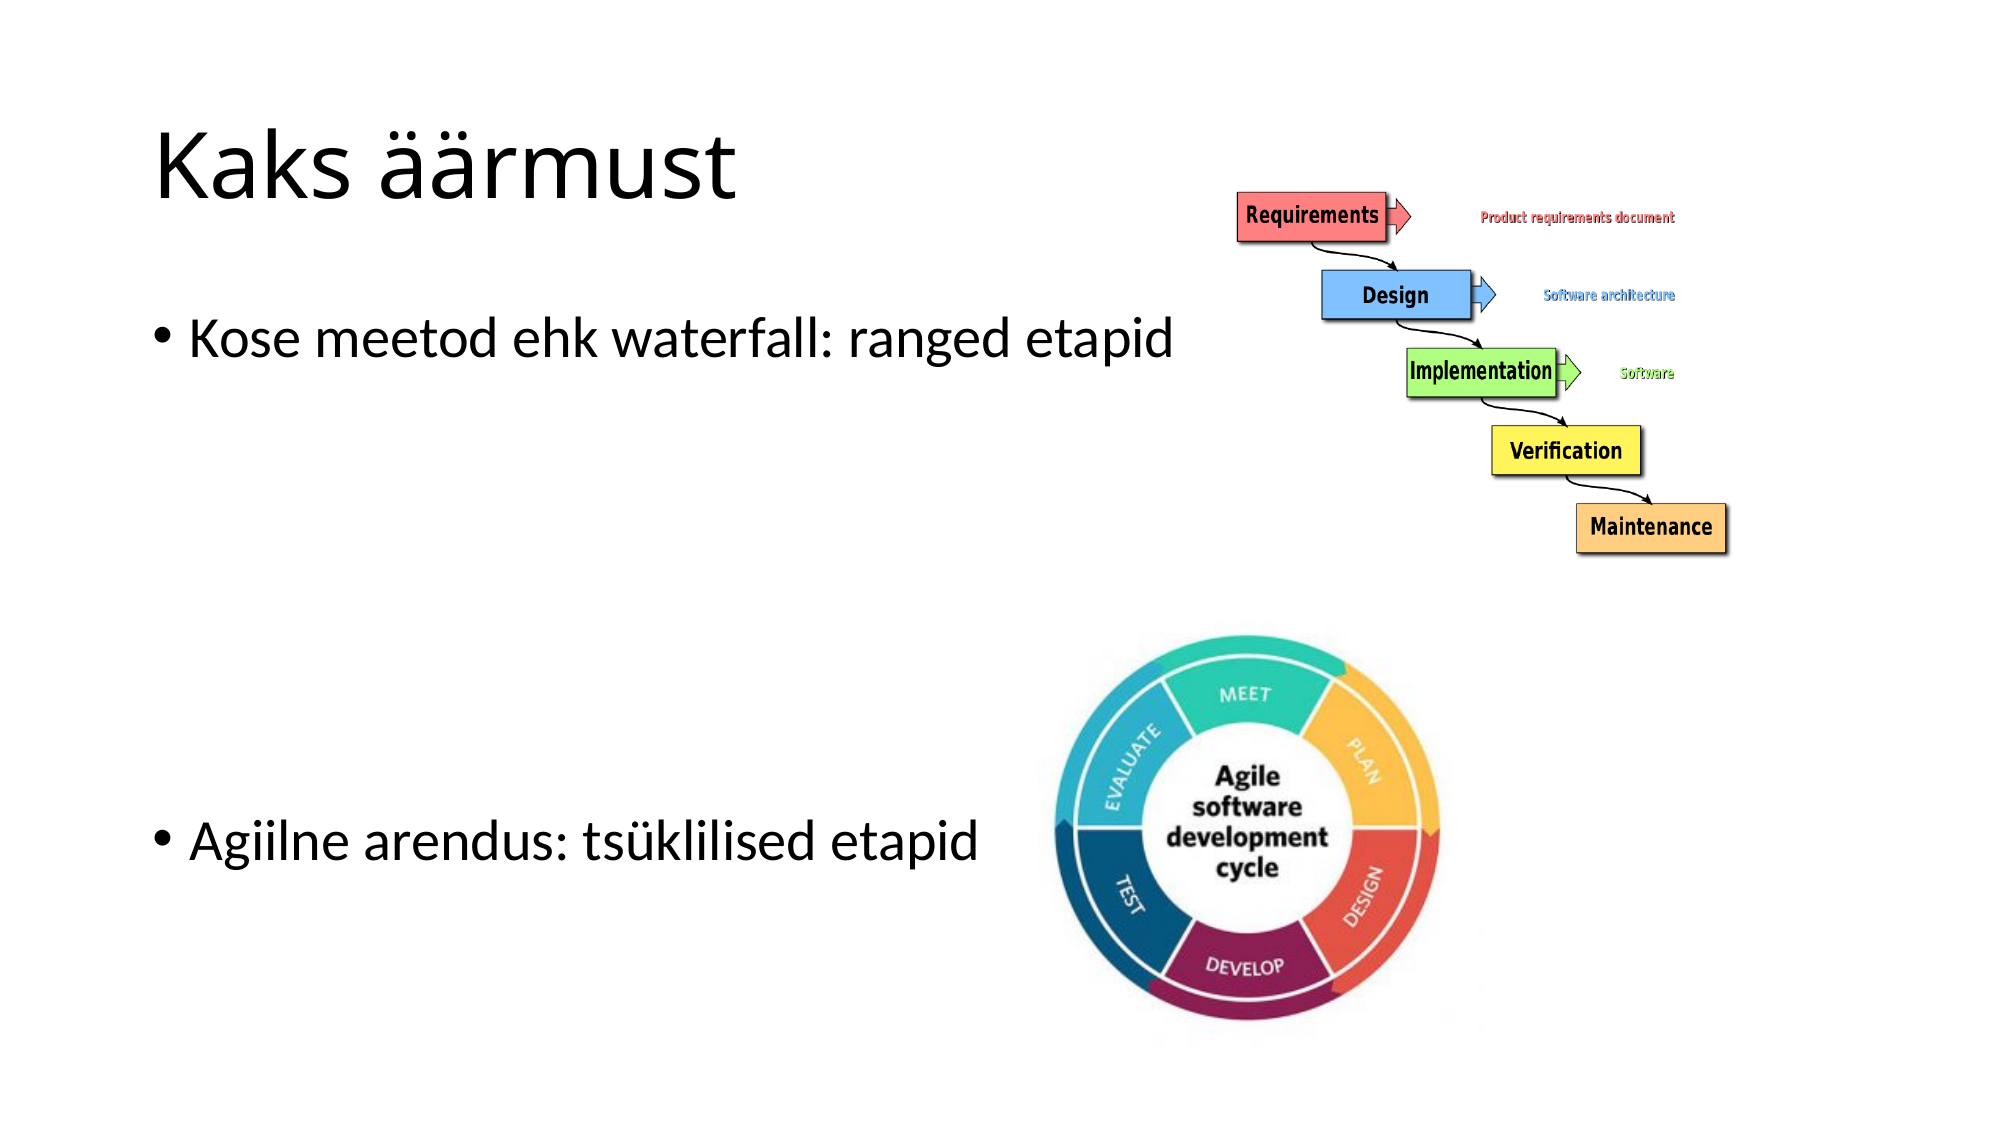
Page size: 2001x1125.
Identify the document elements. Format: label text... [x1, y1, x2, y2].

title Kaks äärmust [137, 59, 1863, 278]
picture [1014, 609, 1484, 1048]
list Kose meetod ehk waterfall: ranged etapid Agiilne arendus: tsüklilised etapid [137, 299, 1863, 1014]
picture [1234, 186, 1733, 560]
